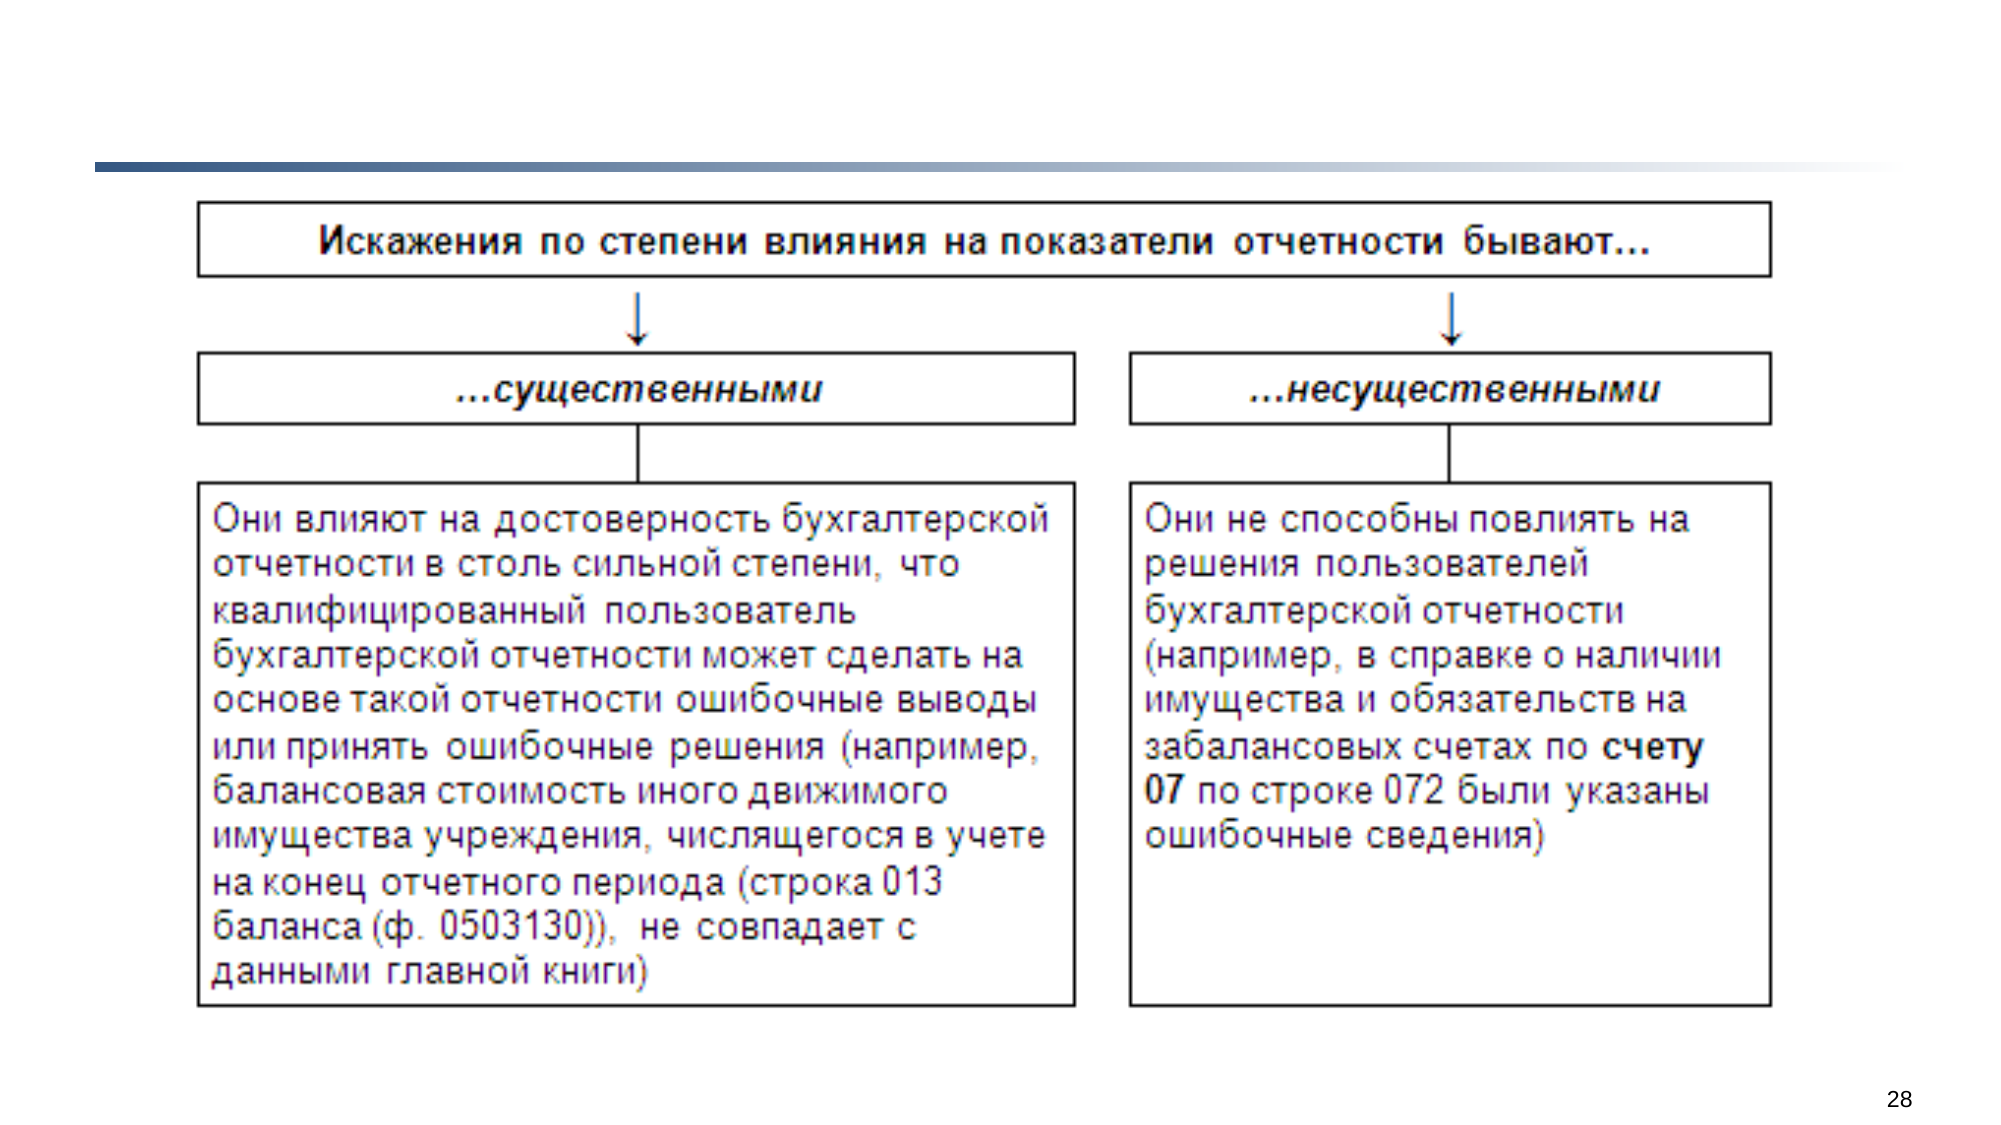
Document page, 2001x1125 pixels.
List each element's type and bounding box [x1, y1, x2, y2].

picture [195, 199, 1776, 1014]
